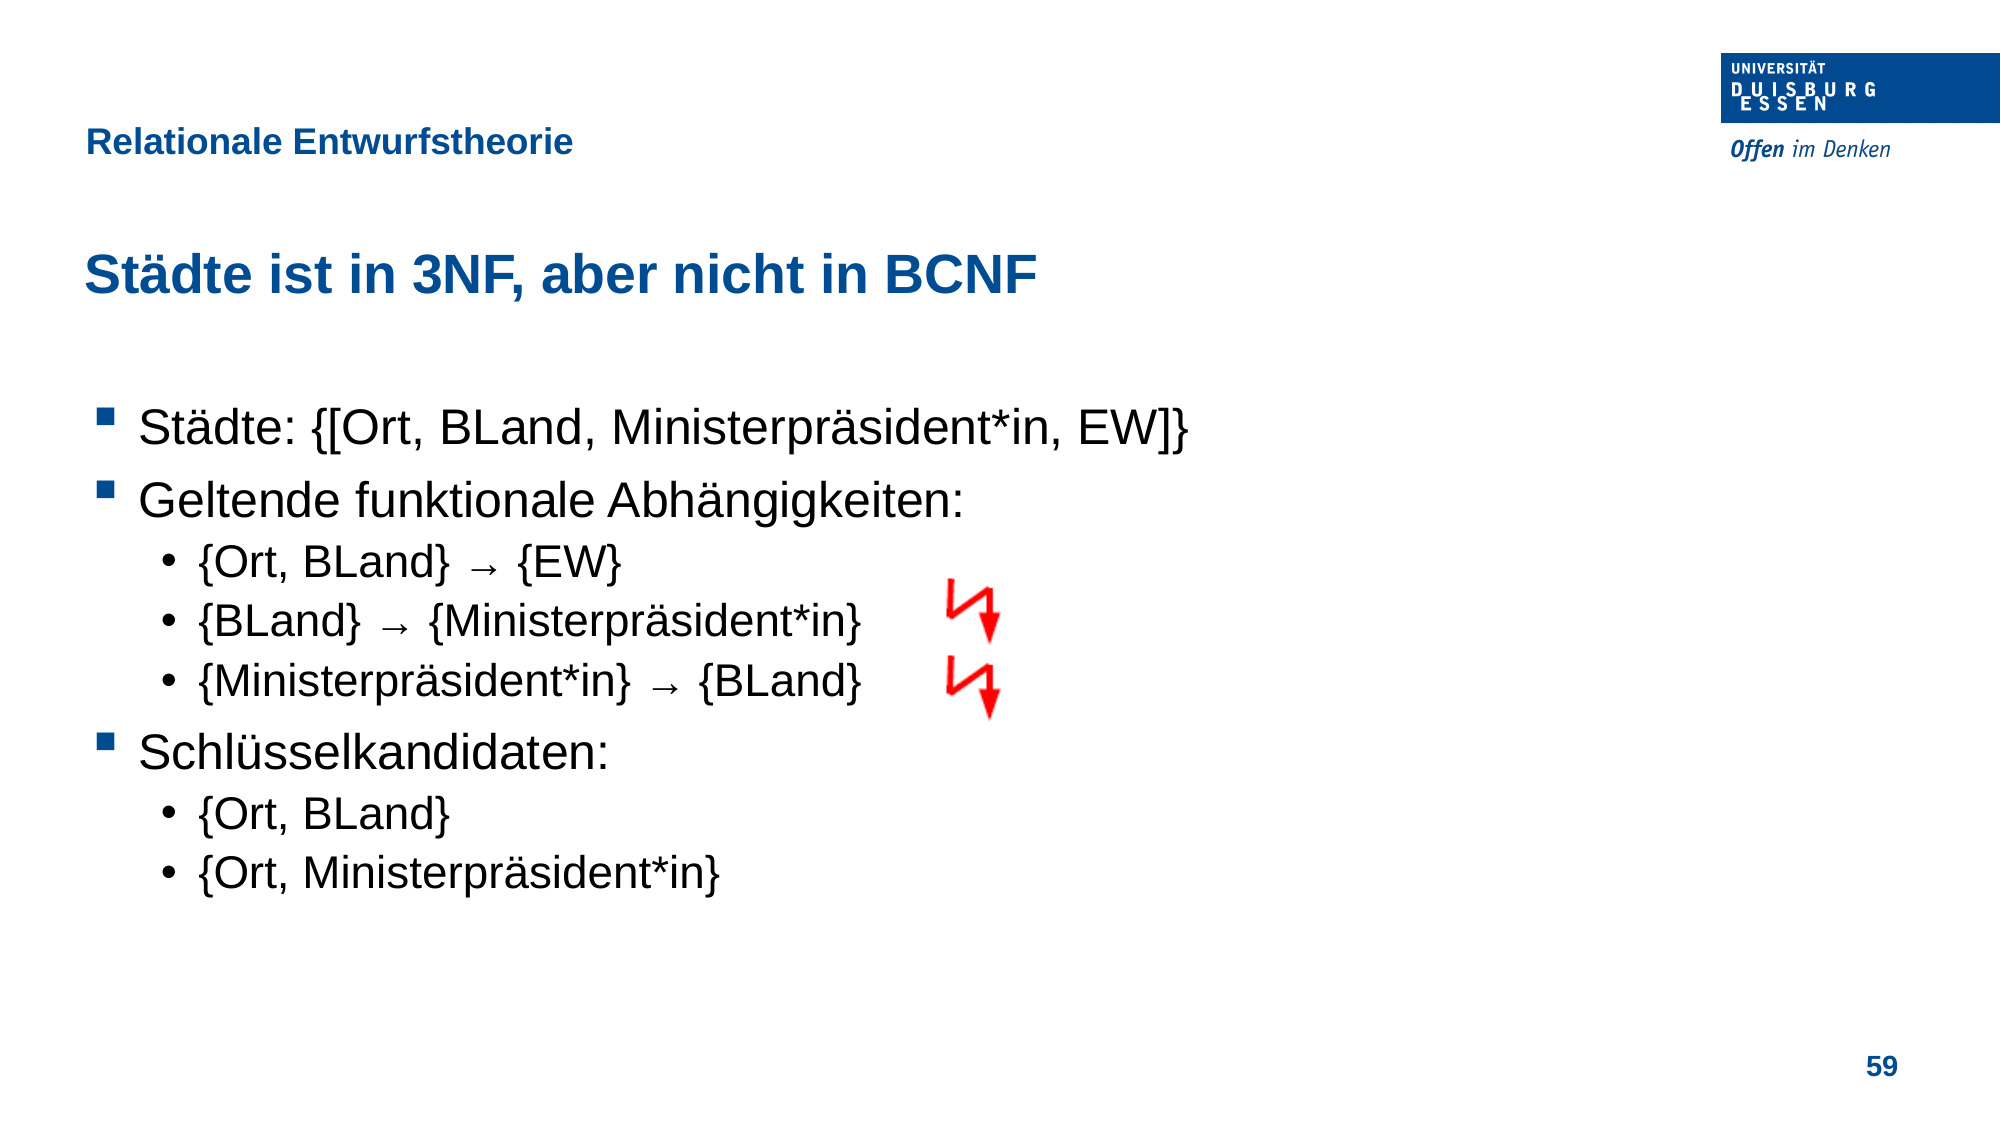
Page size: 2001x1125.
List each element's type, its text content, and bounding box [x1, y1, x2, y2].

list Relationale Entwurfstheorie [85, 122, 1694, 163]
slide_number 59 [1677, 1039, 1914, 1081]
list Städte ist in 3NF, aber nicht in BCNF [84, 237, 1824, 313]
picture [934, 574, 1006, 728]
picture [1721, 53, 2000, 162]
list Städte: {[Ort, BLand, Ministerpräsident*in, EW]} Geltende funktionale Abhängigkeiten: {Ort, BLand} → {EW} {BLand} → {Ministerpräsident*in} {Ministerpräsident*in} → {BLand} Schlüsselkandidaten: {Ort, BLand} {Ort, Ministerpräsident*in} [85, 387, 1914, 1040]
